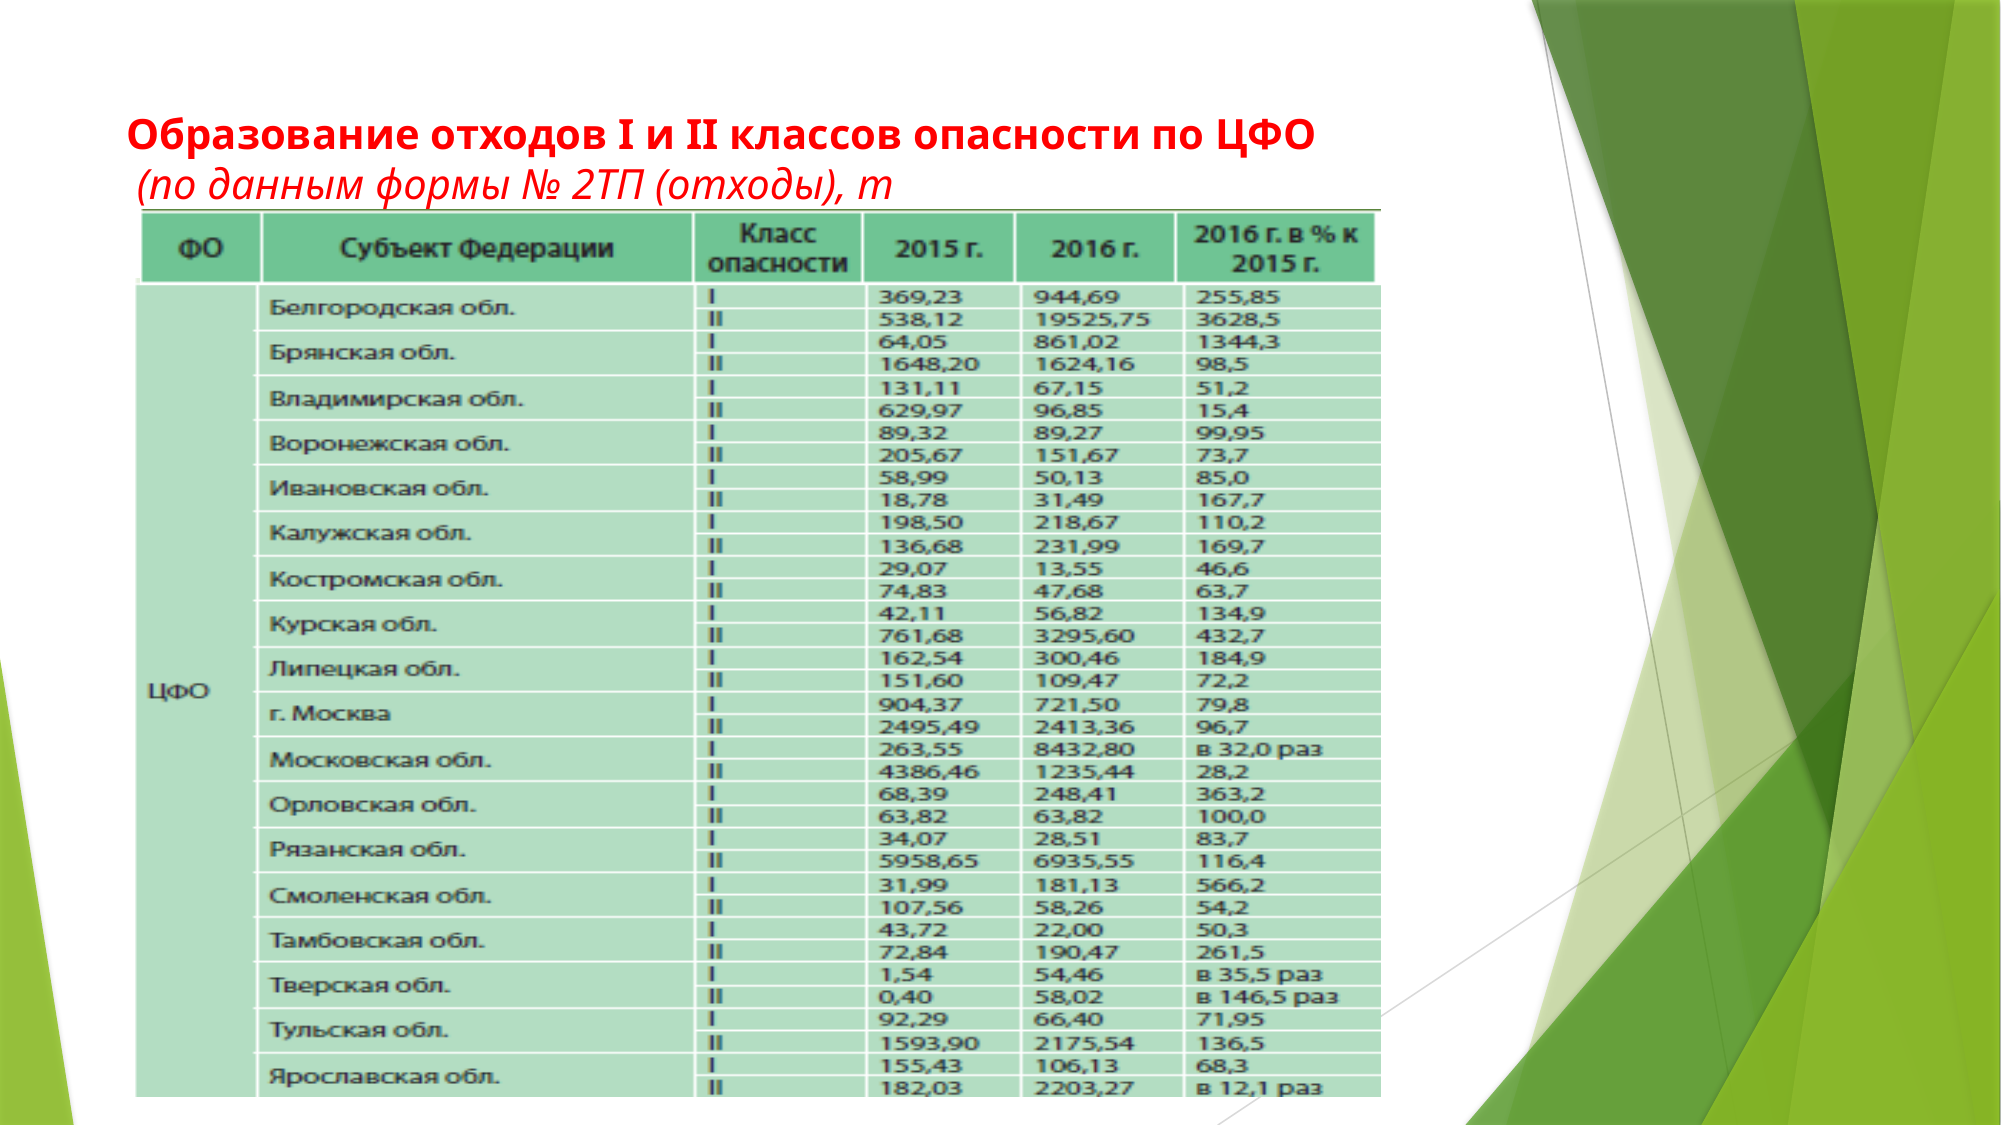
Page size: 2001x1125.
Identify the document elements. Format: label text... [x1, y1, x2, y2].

title Образование отходов I и II классов опасности по ЦФО (по данным формы № 2ТП (отходы), т [110, 99, 1522, 221]
picture [133, 208, 1382, 1097]
